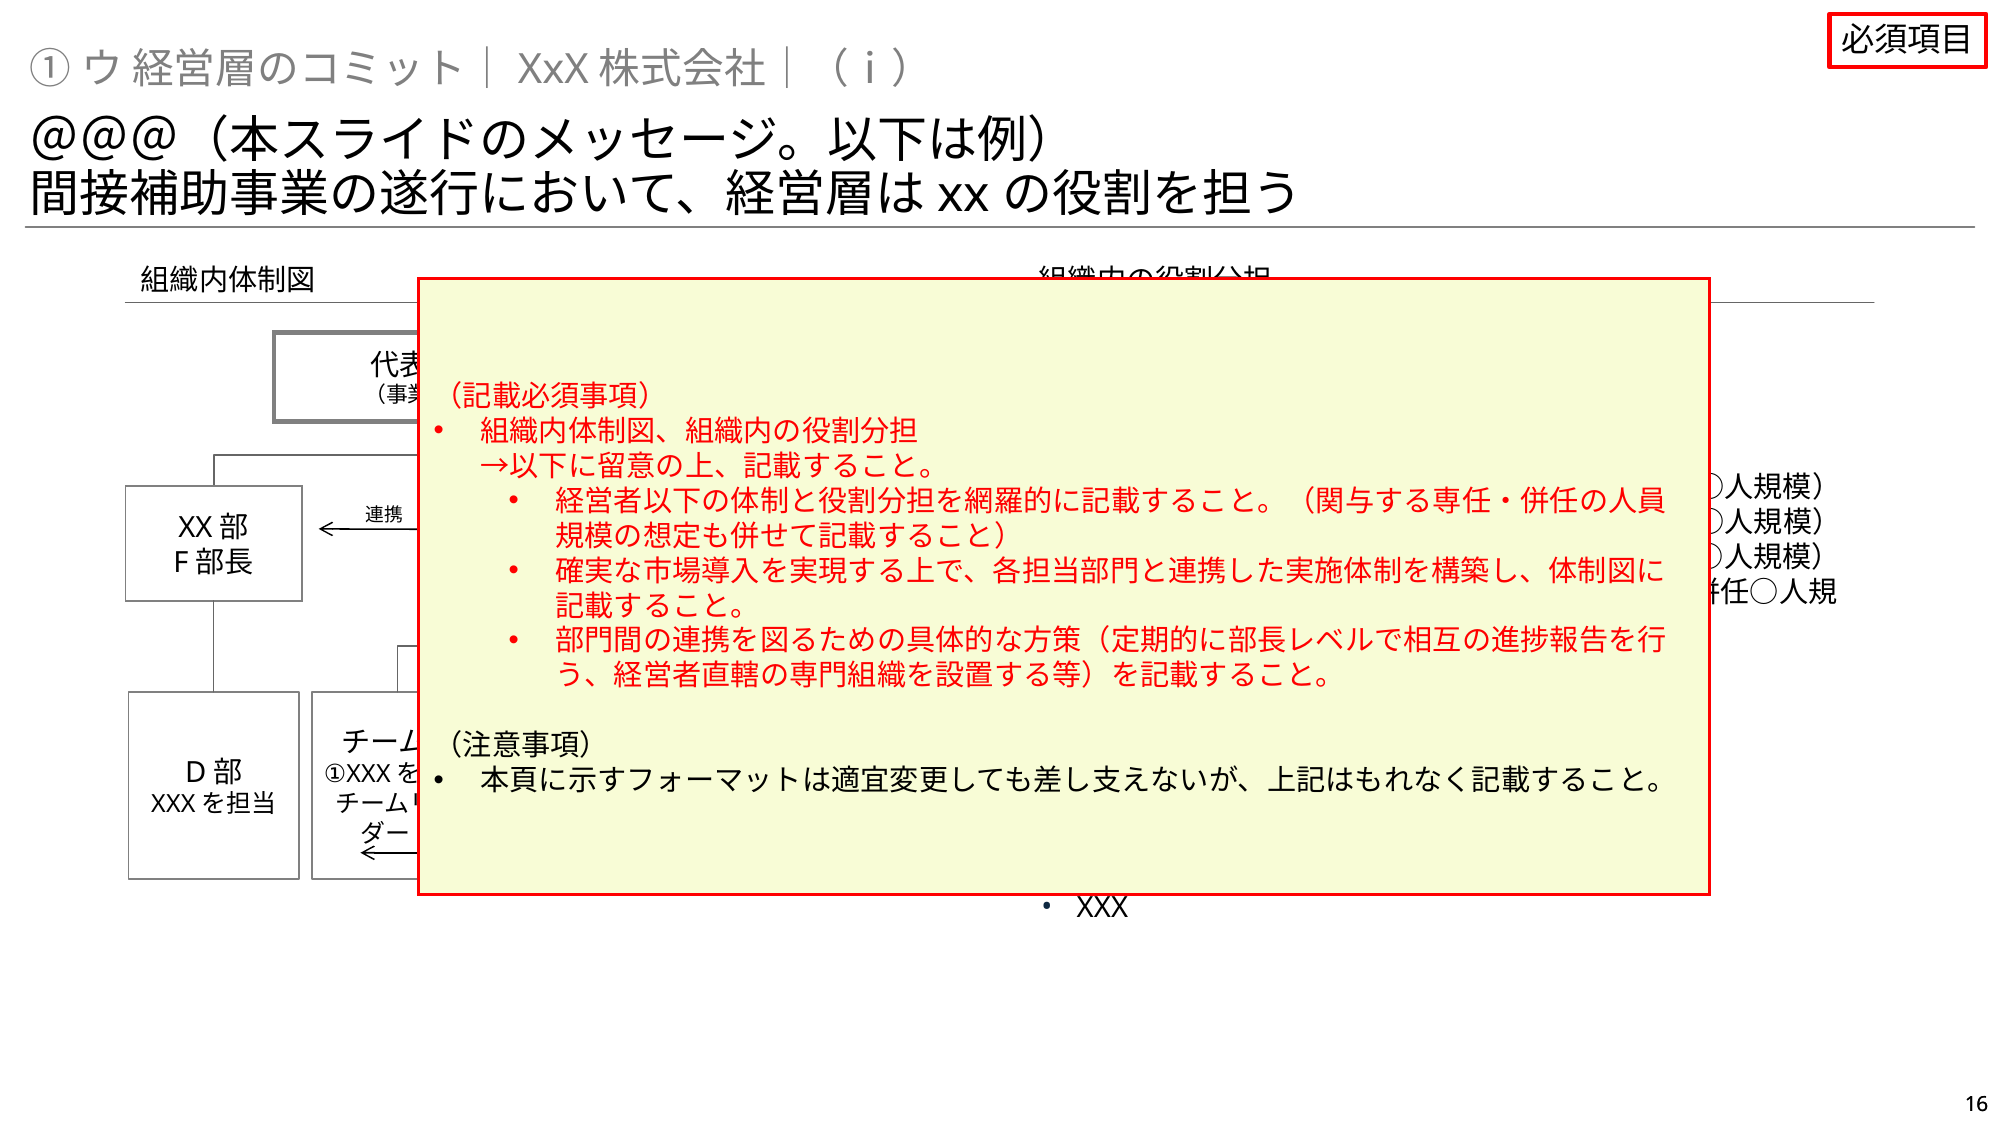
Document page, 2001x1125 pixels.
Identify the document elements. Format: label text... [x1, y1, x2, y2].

text_box 本事業責任者と担当部署 本事業責任者 E本部長：XXXを担当 担当チーム チームA：①XXXを担当（専任○人、併任○人規模） チームB：③XXXを担当（専任○人、併任○人規模） チームC：④XXXを担当（専任○人、併任○人規模） D部（F部長）：XXXを担当（専任○人、併任○人規模） チームリーダー チームリーダーG：XXX等の実績 チームリーダーH：XXX等の実績 チームリーダーI：XXX等の実績 部門間の連携方法 XXX XXX [1023, 328, 1874, 995]
text_box （記載必須事項） 組織内体制図、組織内の役割分担 →以下に留意の上、記載すること。 経営者以下の体制と役割分担を網羅的に記載すること。（関与する専任・併任の人員規模の想定も併せて記載すること） 確実な市場導入を実現する上で、各担当部門と連携した実施体制を構築し、体制図に記載すること。 部門間の連携を図るための具体的な方策（定期的に部長レベルで相互の進捗報告を行う、経営者直轄の専門組織を設置する等）を記載すること。 （注意事項） 本頁に示すフォーマットは適宜変更しても差し支えないが、上記はもれなく記載すること。 [417, 277, 1711, 896]
text_box ①ウ 経営層のコミット｜XxX株式会社｜（ⅰ） [29, 47, 1802, 94]
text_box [1022, 254, 1875, 303]
text_box 必須項目 [1829, 13, 1986, 68]
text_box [125, 254, 977, 303]
text_box ＠＠＠（本スライドのメッセージ。以下は例） 間接補助事業の遂行において、経営層はxxの役割を担う [29, 113, 1875, 222]
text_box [125, 331, 977, 880]
